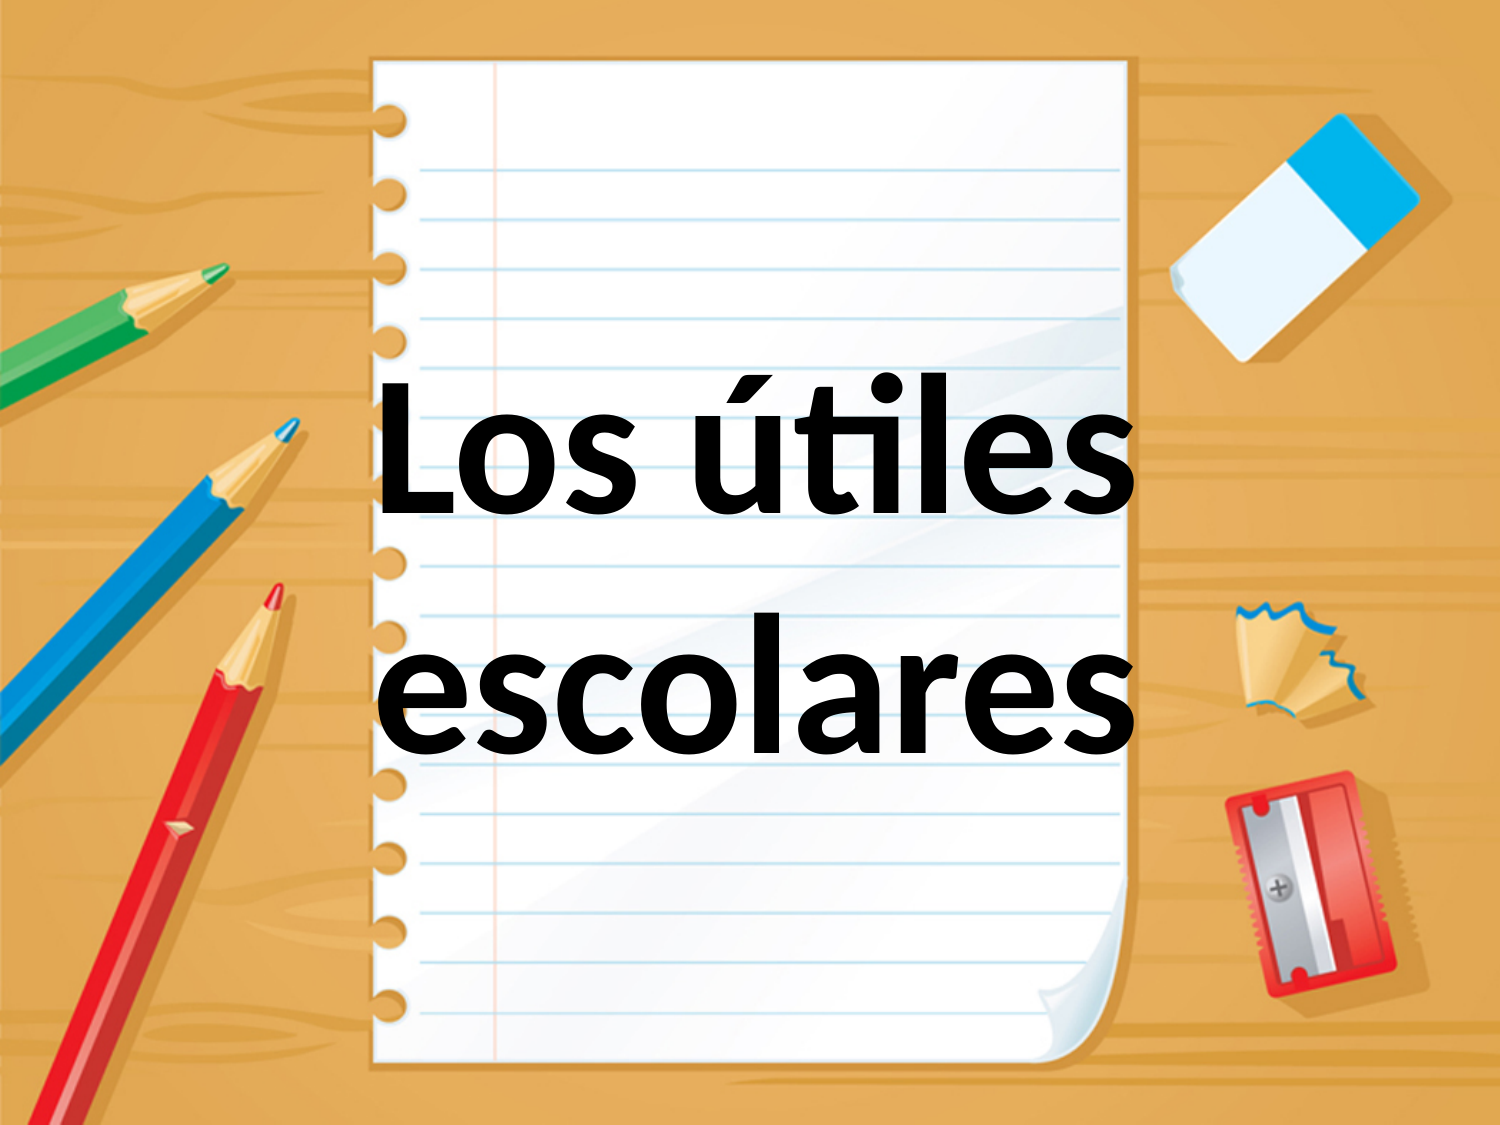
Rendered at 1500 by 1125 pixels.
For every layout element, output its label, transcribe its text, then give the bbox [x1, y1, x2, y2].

picture [0, 0, 1500, 1125]
title Los útiles escolares [75, 45, 1438, 1063]
